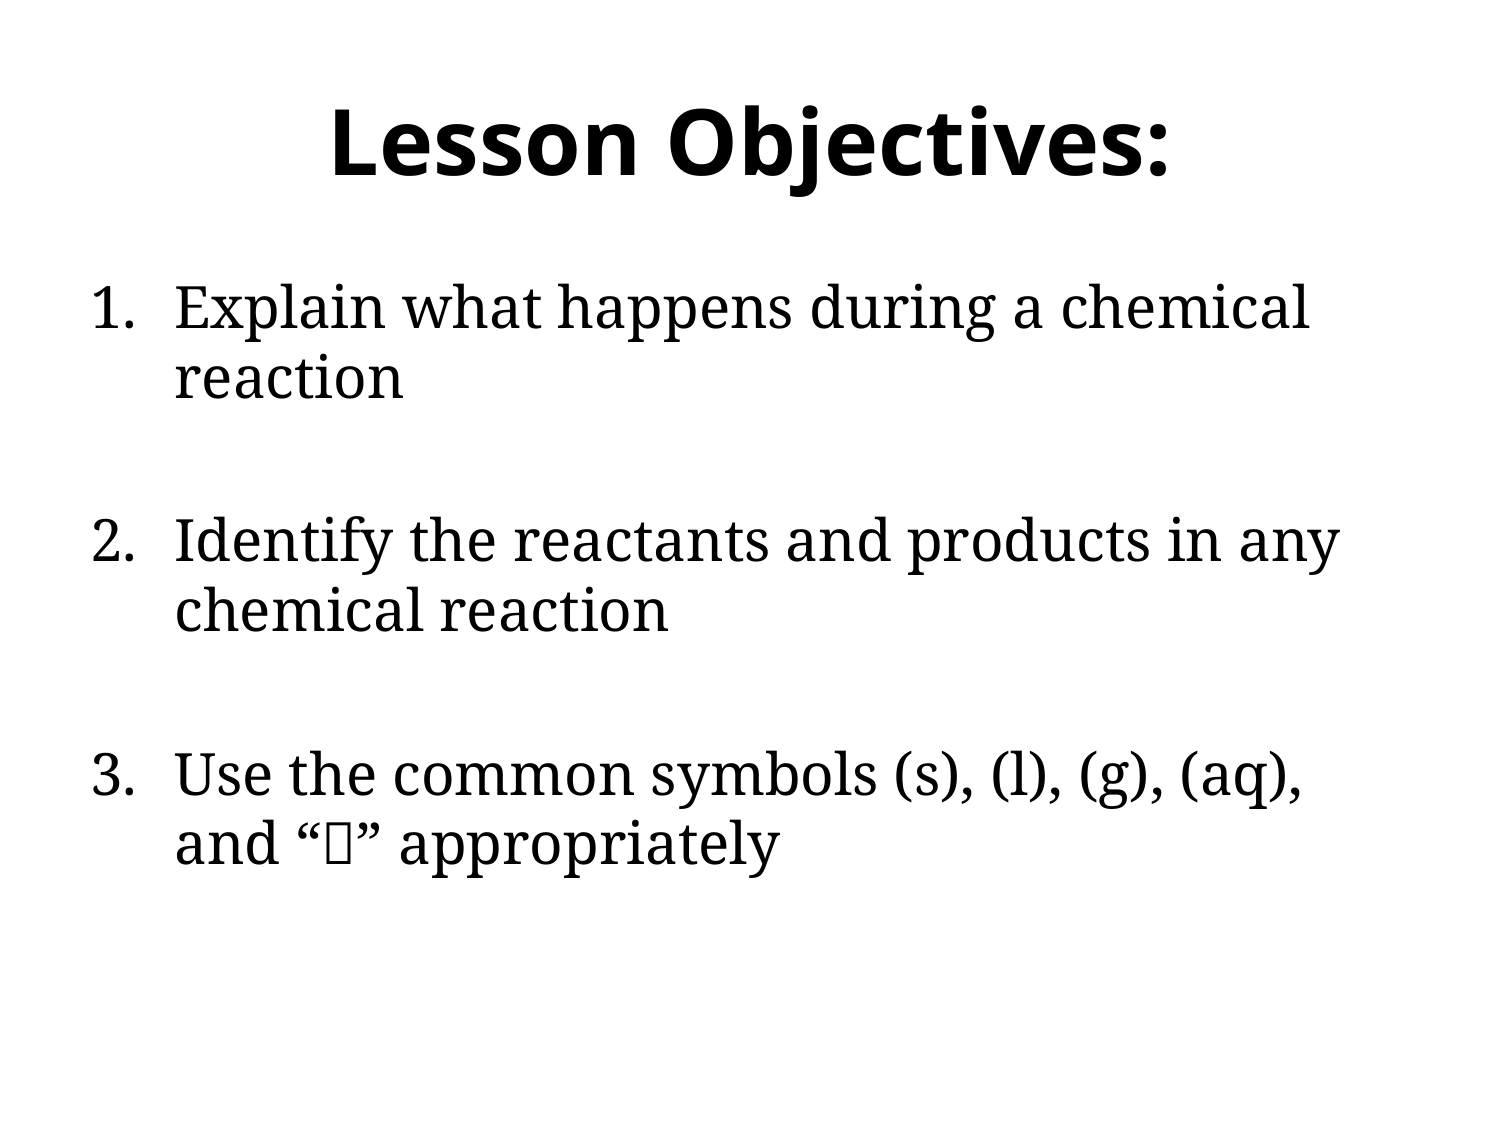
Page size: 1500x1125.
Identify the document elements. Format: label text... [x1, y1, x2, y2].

list Explain what happens during a chemical reaction Identify the reactants and products in any chemical reaction Use the common symbols (s), (l), (g), (aq), and “” appropriately [75, 262, 1425, 1005]
title Lesson Objectives: [75, 45, 1425, 233]
